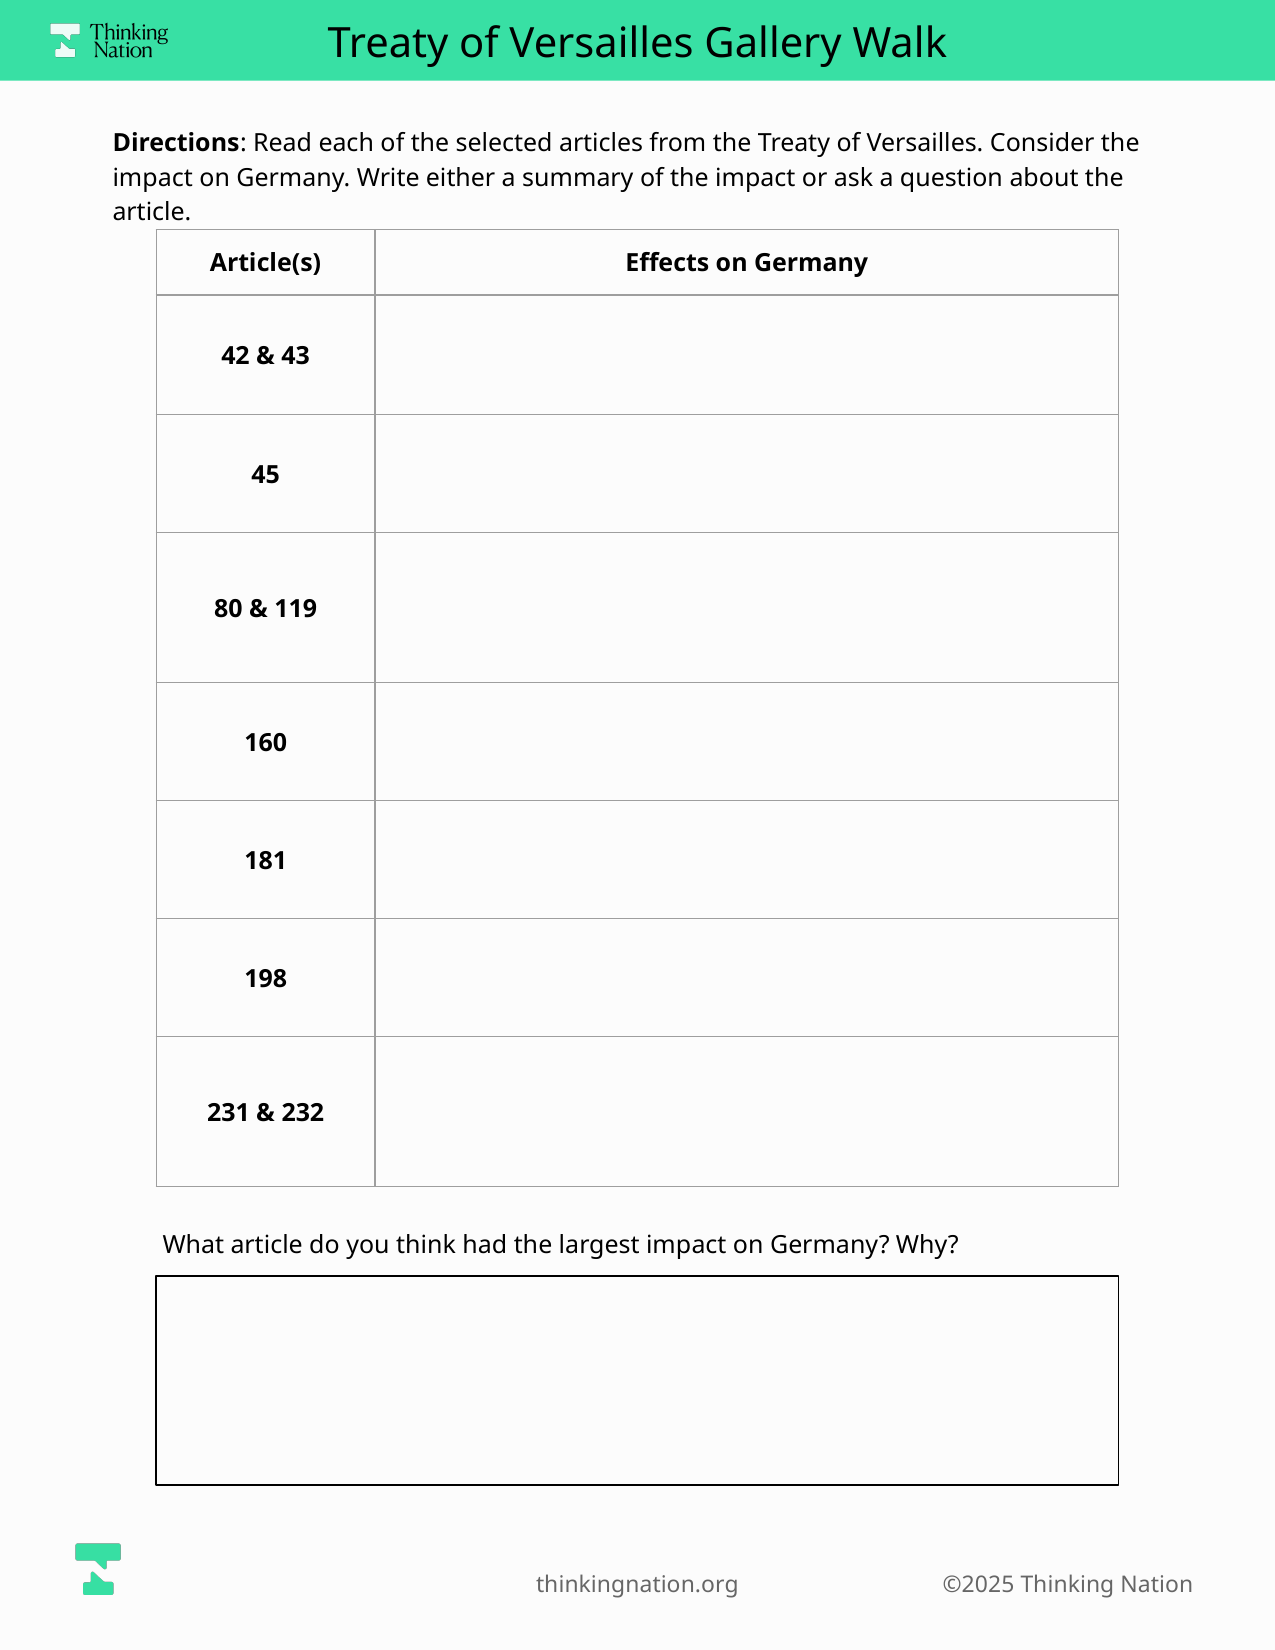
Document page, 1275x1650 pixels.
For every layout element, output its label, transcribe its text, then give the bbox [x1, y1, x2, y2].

table_cell 181 [157, 801, 374, 918]
text_box Directions: Read each of the selected articles from the Treaty of Versailles. Consider the impact on Germany. Write either a summary of the impact or ask a question about the article. [97, 107, 1178, 241]
table_cell [376, 415, 1118, 532]
text_box thinkingnation.org [486, 1553, 789, 1605]
table_cell 45 [157, 415, 374, 532]
table_cell [376, 801, 1118, 918]
table_cell 198 [157, 919, 374, 1036]
text_box ©2025 Thinking Nation [907, 1553, 1210, 1605]
text_box [156, 1275, 1119, 1486]
table_cell [376, 919, 1118, 1036]
table_cell 231 & 232 [157, 1037, 374, 1186]
picture [36, 12, 172, 69]
picture [62, 1533, 134, 1605]
text_box Treaty of Versailles Gallery Walk [0, 0, 1275, 81]
table_cell [376, 1037, 1118, 1186]
table_header Effects on Germany [376, 230, 1118, 294]
text_box What article do you think had the largest impact on Germany? Why? [147, 1209, 1228, 1274]
table_cell 42 & 43 [157, 296, 374, 414]
table_header Article(s) [157, 230, 374, 294]
table_cell [376, 533, 1118, 682]
table_cell [376, 296, 1118, 414]
table_cell 80 & 119 [157, 533, 374, 682]
table_cell [376, 683, 1118, 800]
table_cell 160 [157, 683, 374, 800]
